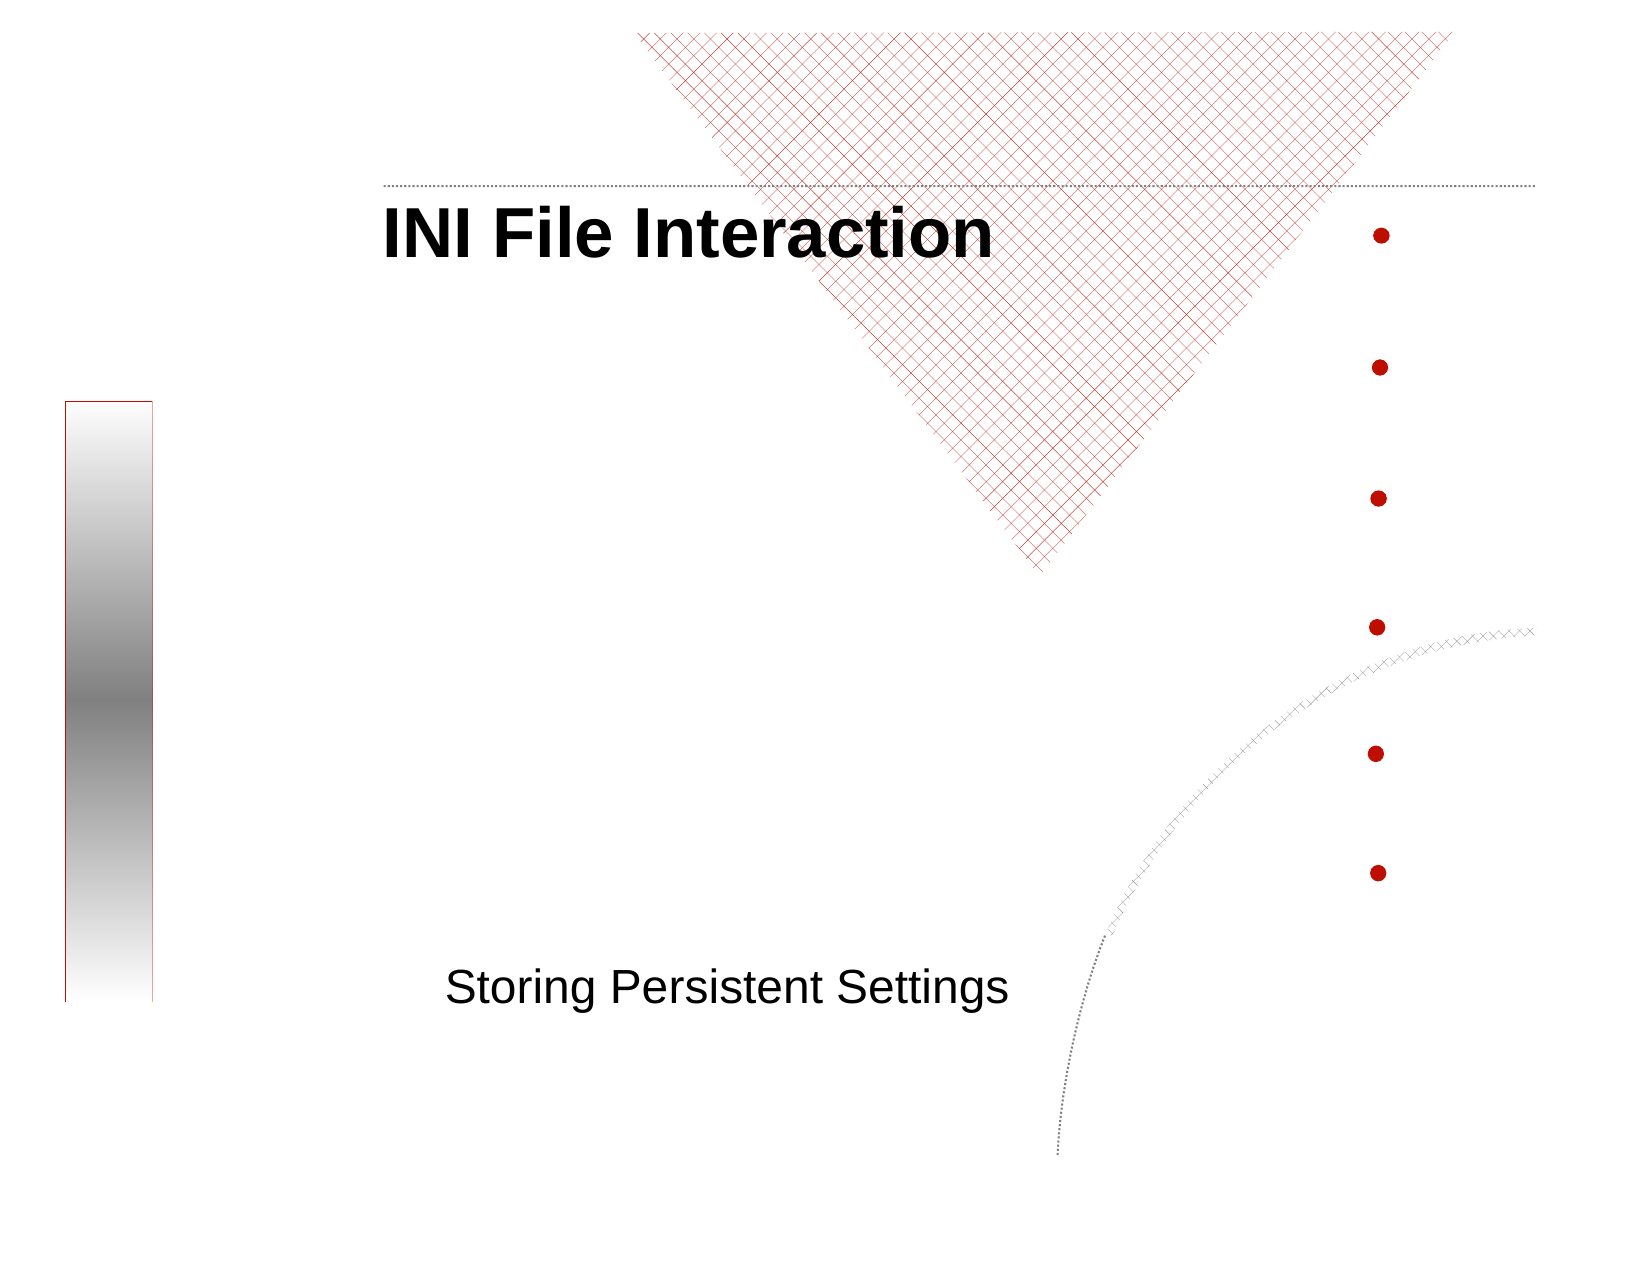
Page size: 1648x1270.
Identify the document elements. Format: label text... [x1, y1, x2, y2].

text_box [1367, 745, 1385, 763]
text_box INI File Interaction [382, 186, 1546, 272]
text_box [1370, 864, 1387, 882]
text_box [1057, 1014, 1089, 1157]
text_box [65, 400, 153, 1002]
text_box [1105, 628, 1538, 936]
text_box [1368, 618, 1386, 636]
text_box [634, 31, 1455, 186]
text_box [1097, 935, 1105, 955]
text_box Storing Persistent Settings [211, 955, 1244, 1014]
text_box [812, 272, 1272, 577]
text_box [1370, 490, 1387, 507]
text_box [1371, 359, 1389, 376]
